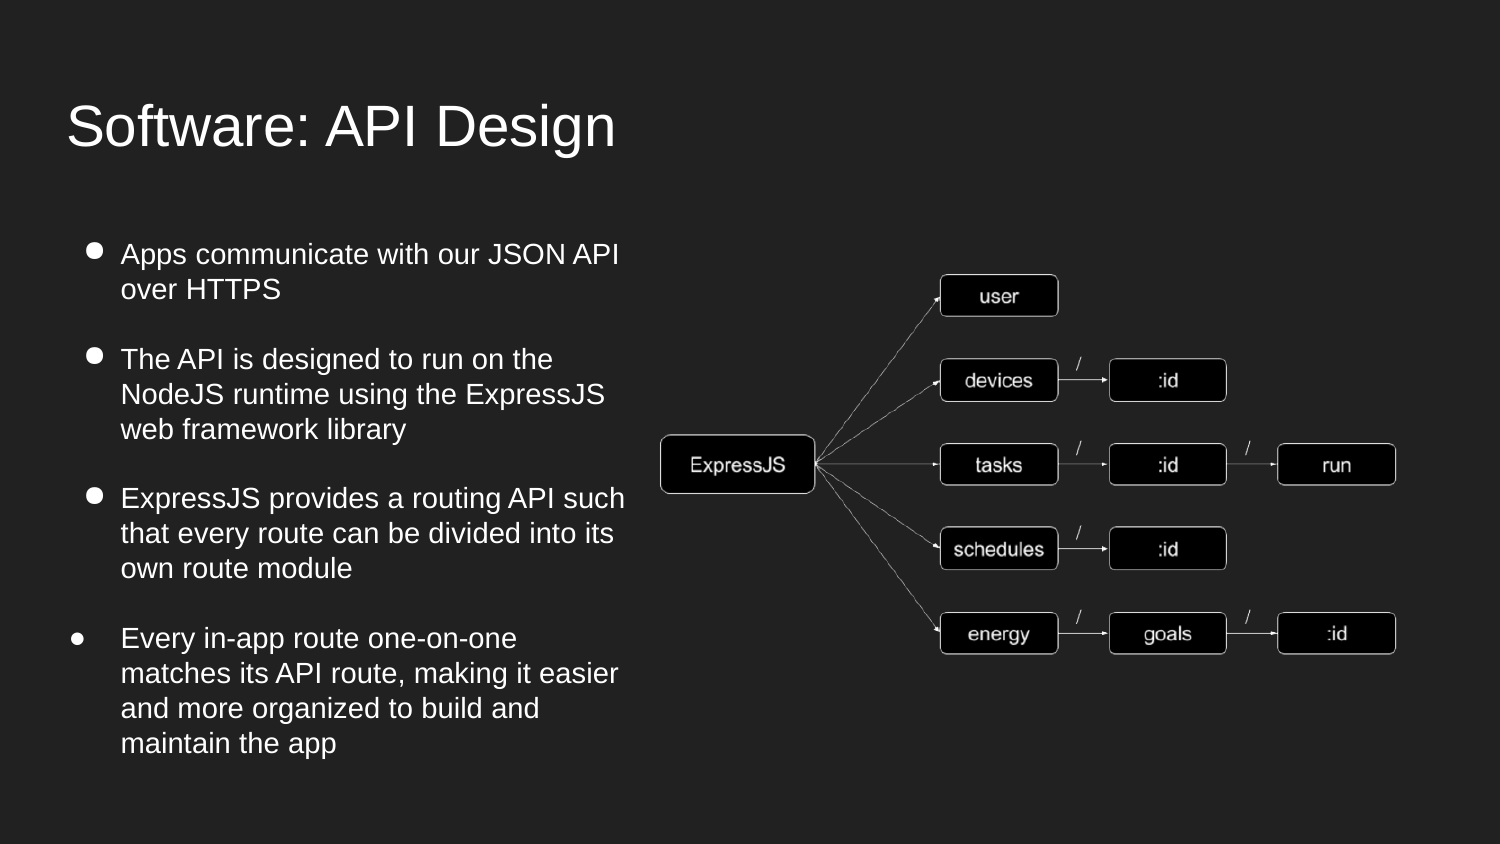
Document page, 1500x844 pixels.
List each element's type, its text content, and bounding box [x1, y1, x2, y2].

picture [612, 244, 1439, 711]
title Software: API Design [51, 72, 1449, 167]
text_box Apps communicate with our JSON API over HTTPS The API is designed to run on the NodeJS runtime using the ExpressJS web framework library ExpressJS provides a routing API such that every route can be divided into its own route module Every in-app route one-on-one matches its API route, making it easier and more organized to build and maintain the app [30, 220, 651, 776]
